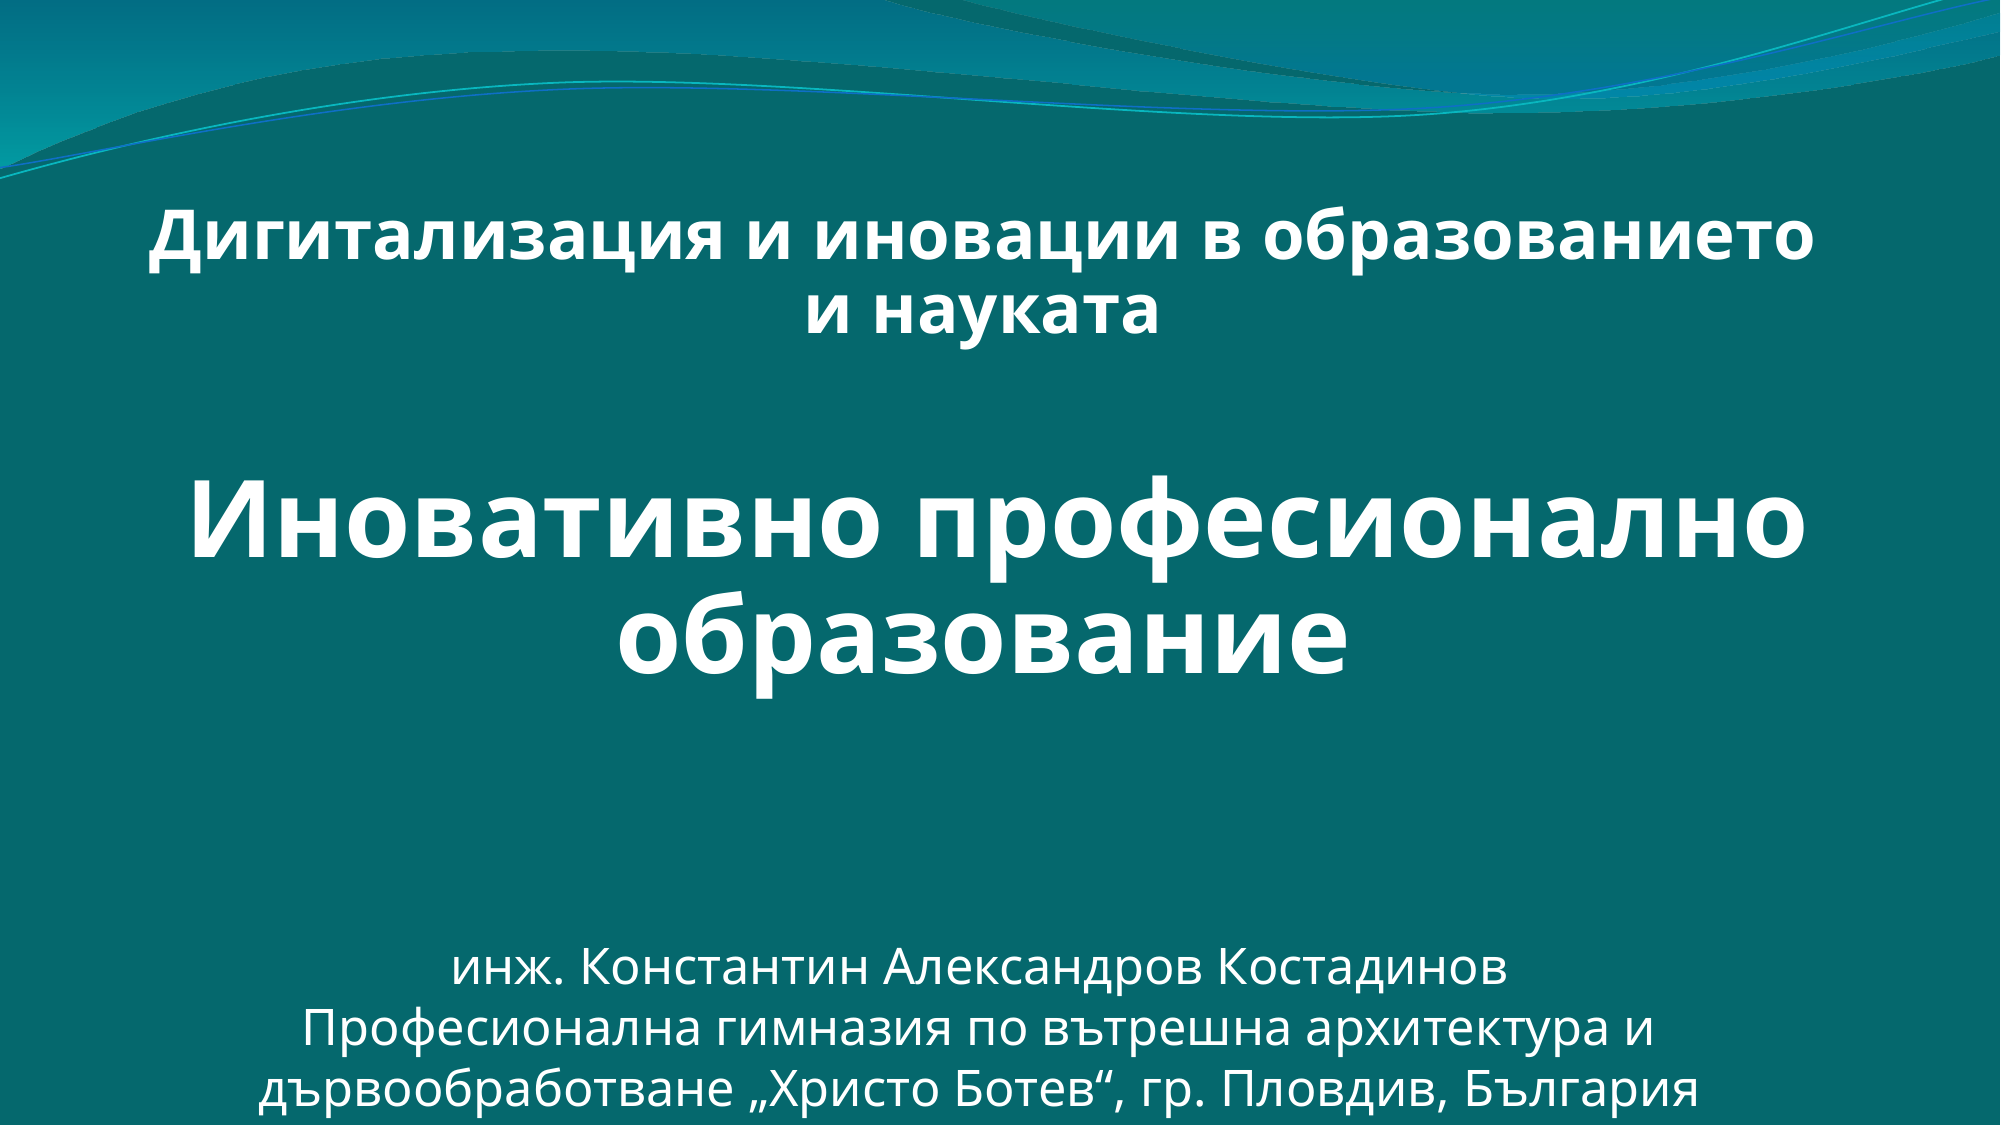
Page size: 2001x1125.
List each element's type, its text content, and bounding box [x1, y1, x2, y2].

subtitle инж. Константин Александров Костадинов Професионална гимназия по вътрешна архитектура и дървообработване „Христо Ботев“, гр. Пловдив, България [105, 853, 1862, 1125]
title Дигитализация и иновации в образованието и науката Иновативно професионално образование [105, 185, 1862, 704]
